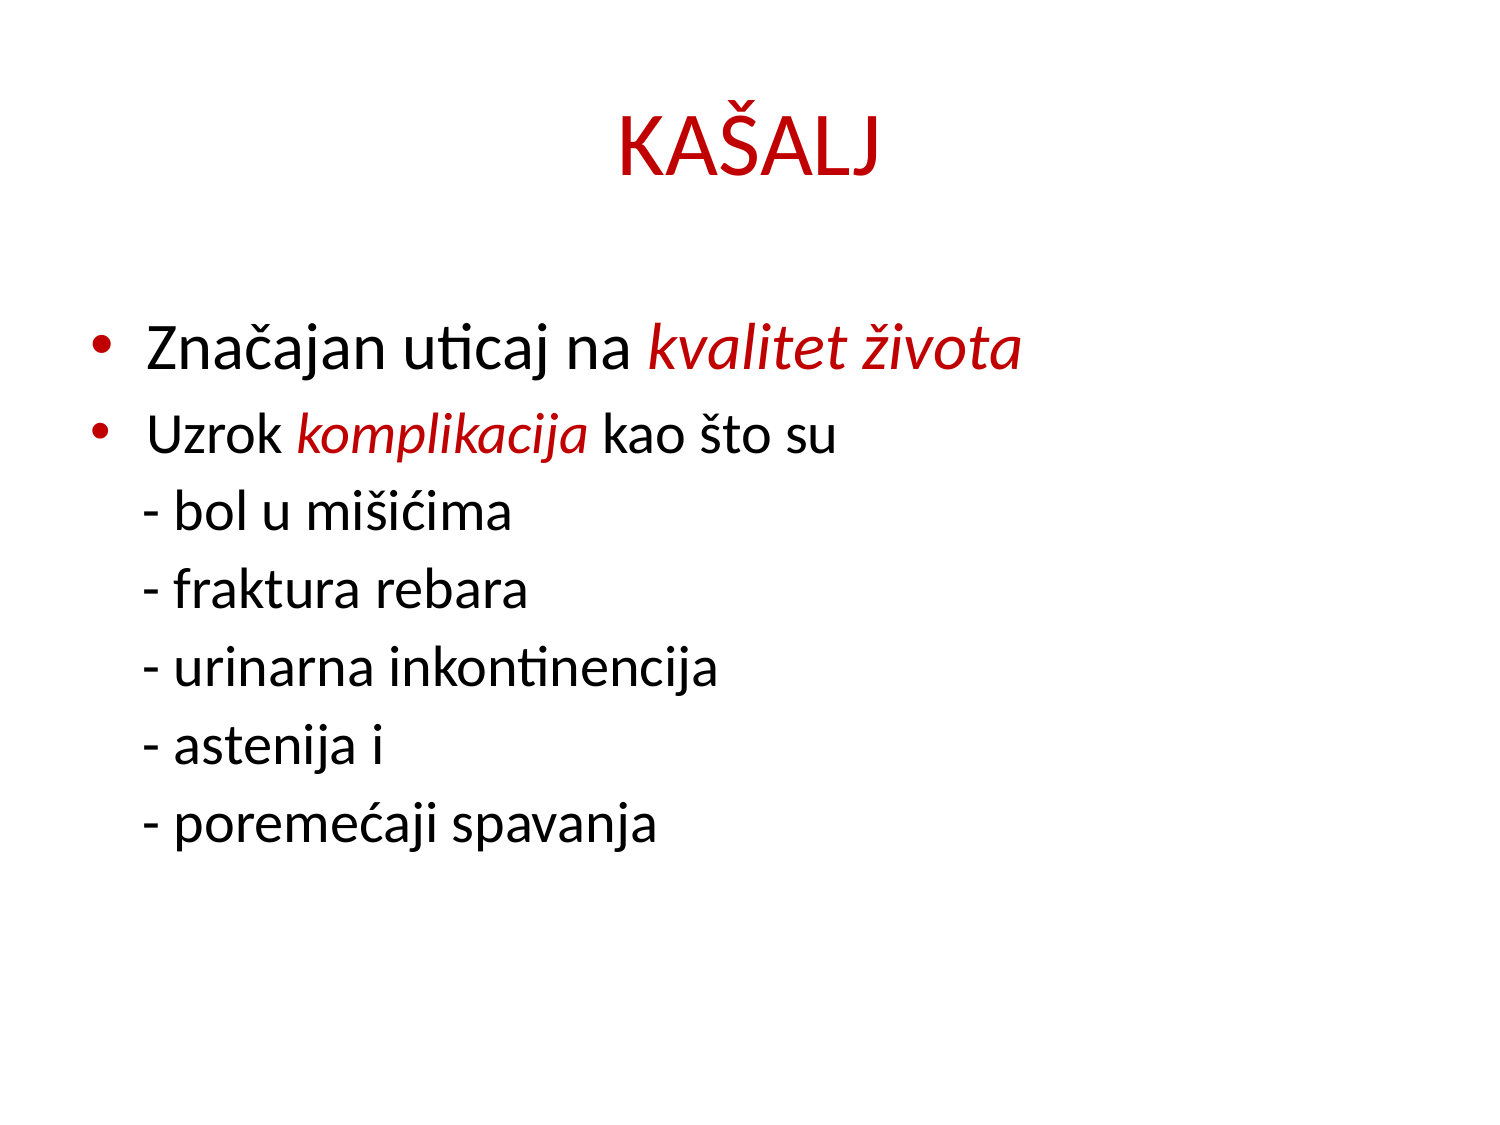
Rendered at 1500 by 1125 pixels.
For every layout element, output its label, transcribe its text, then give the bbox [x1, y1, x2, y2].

list Značajan uticaj na kvalitet života Uzrok komplikacija kao što su - bol u mišićima - fraktura rebara - urinarna inkontinencija - astenija i - poremećaji spavanja [75, 212, 1425, 955]
title KAŠALJ [75, 45, 1425, 212]
